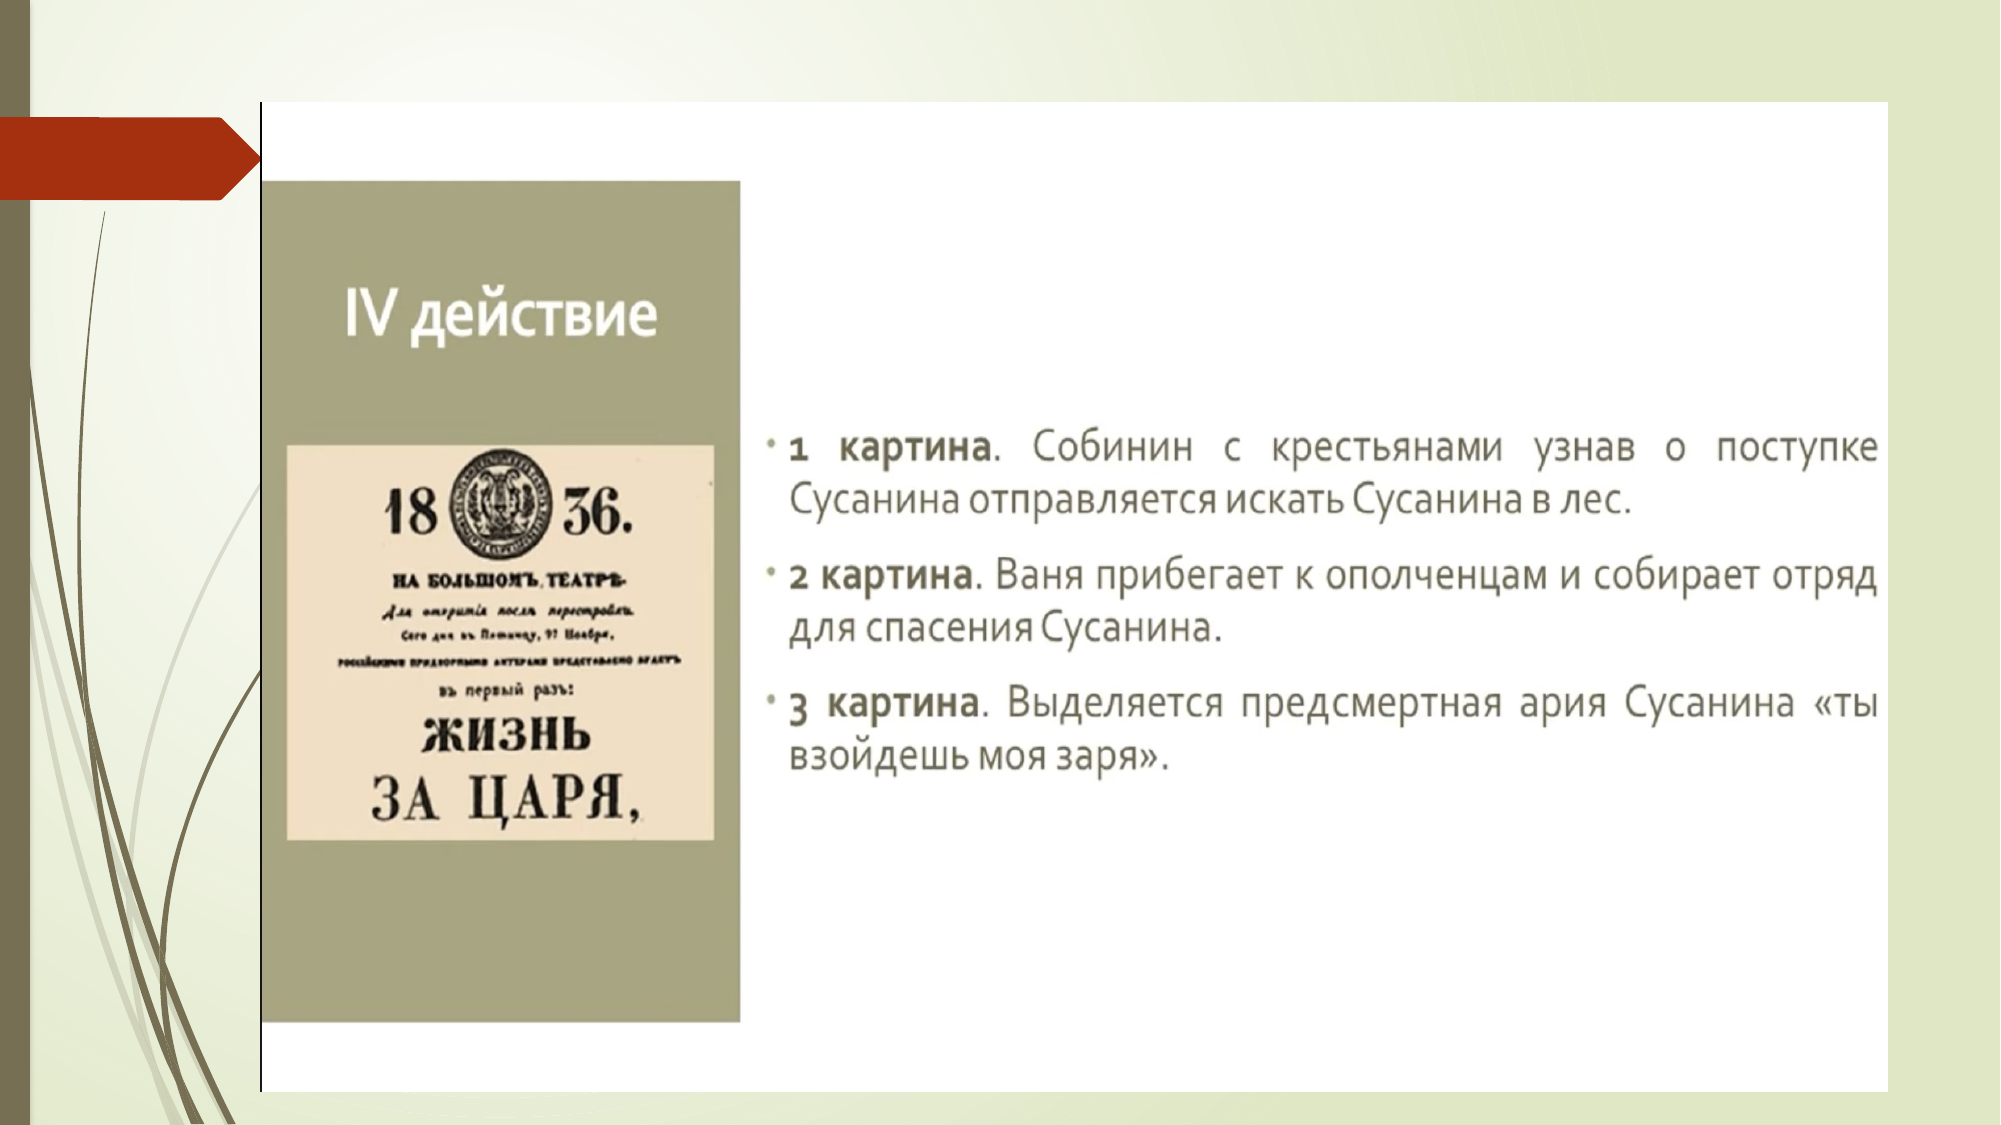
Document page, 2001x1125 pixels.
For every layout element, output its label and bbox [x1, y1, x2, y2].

list [260, 102, 1888, 1093]
